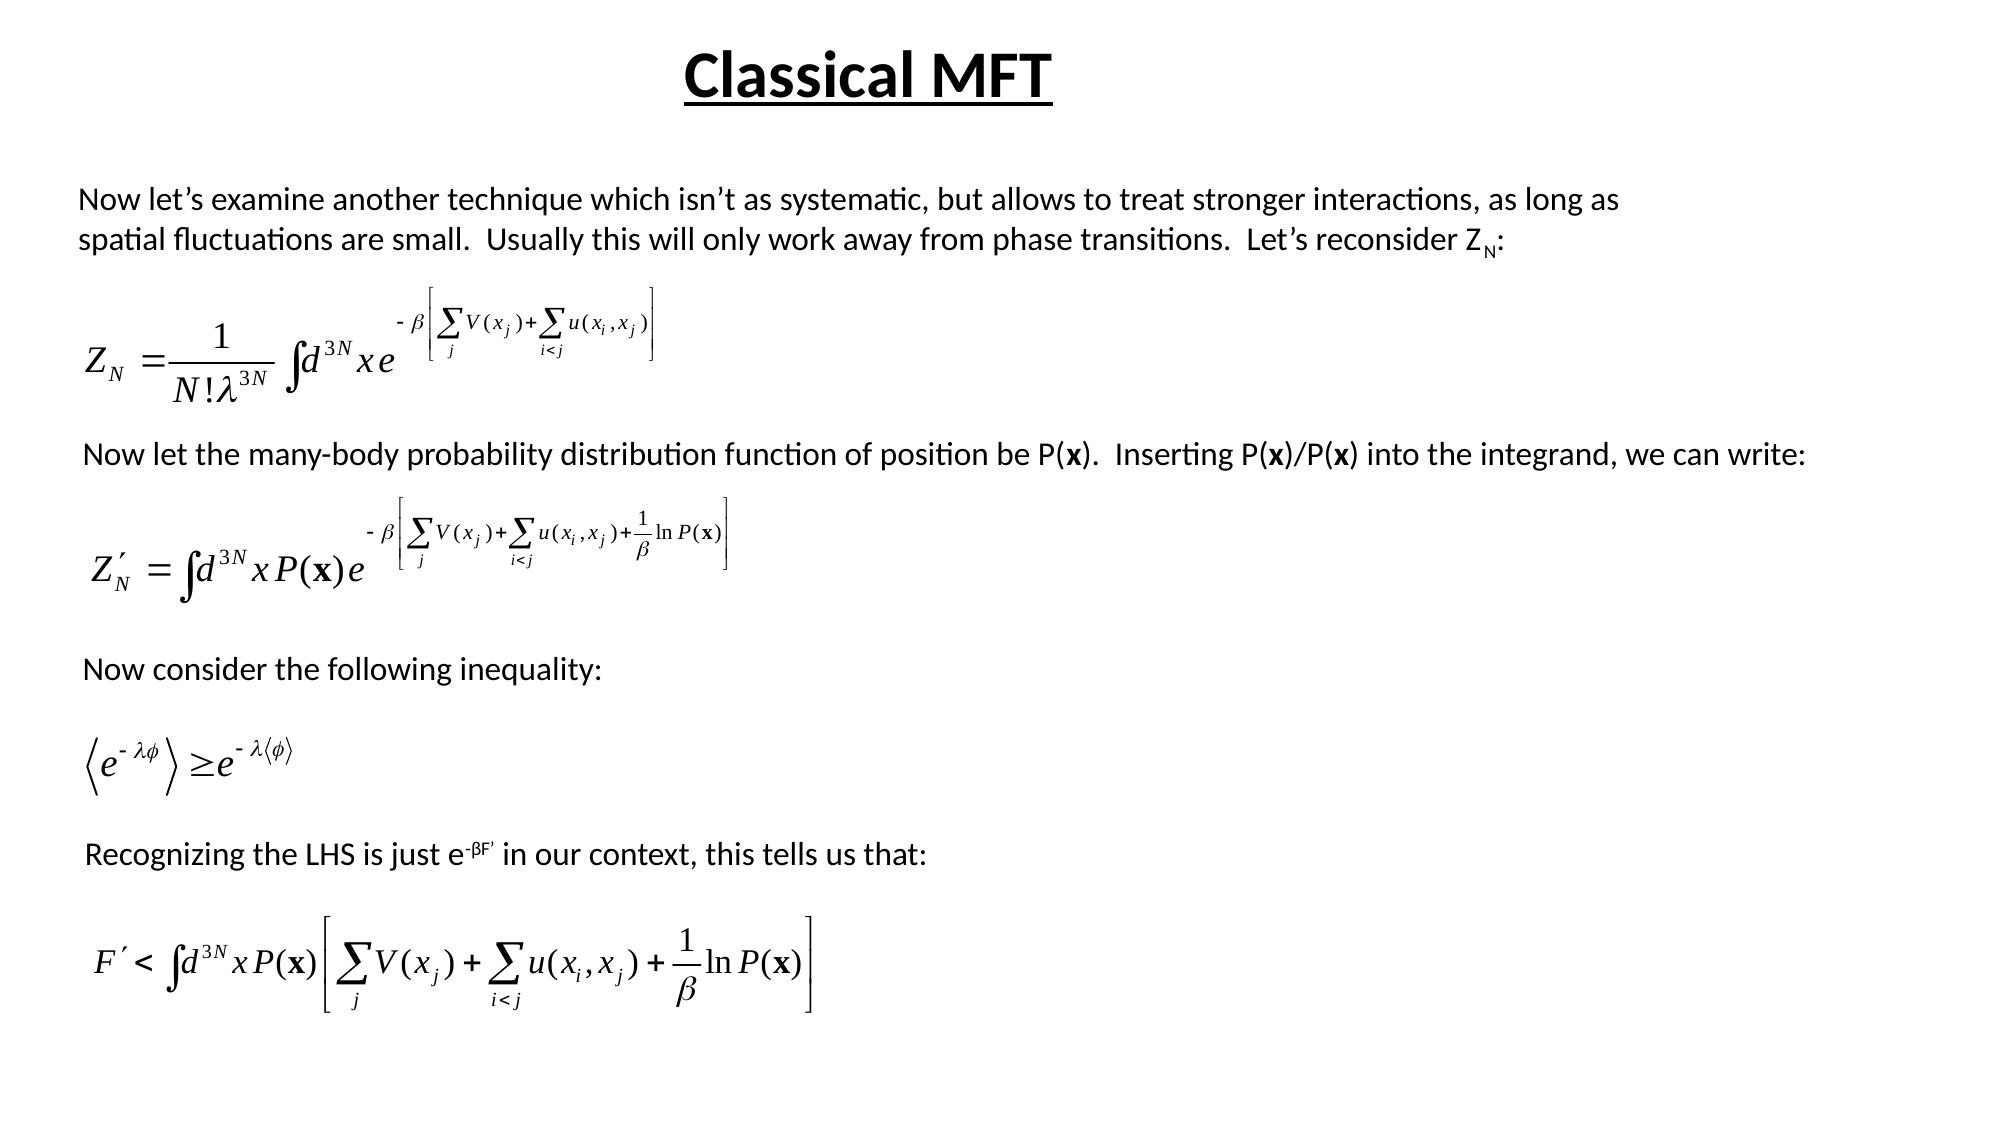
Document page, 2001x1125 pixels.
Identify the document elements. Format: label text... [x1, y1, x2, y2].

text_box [79, 730, 302, 803]
text_box Recognizing the LHS is just e-βF’ in our context, this tells us that: [70, 824, 981, 880]
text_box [84, 491, 744, 607]
text_box Now let the many-body probability distribution function of position be P(x). Inserting P(x)/P(x) into the integrand, we can write: [67, 425, 1895, 480]
text_box Now let’s examine another technique which isn’t as systematic, but allows to treat stronger interactions, as long as spatial fluctuations are small. Usually this will only work away from phase transitions. Let’s reconsider ZN: [63, 170, 1720, 271]
text_box Now consider the following inequality: [67, 639, 628, 695]
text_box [87, 910, 825, 1020]
text_box Classical MFT [669, 23, 1069, 118]
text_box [78, 281, 669, 410]
